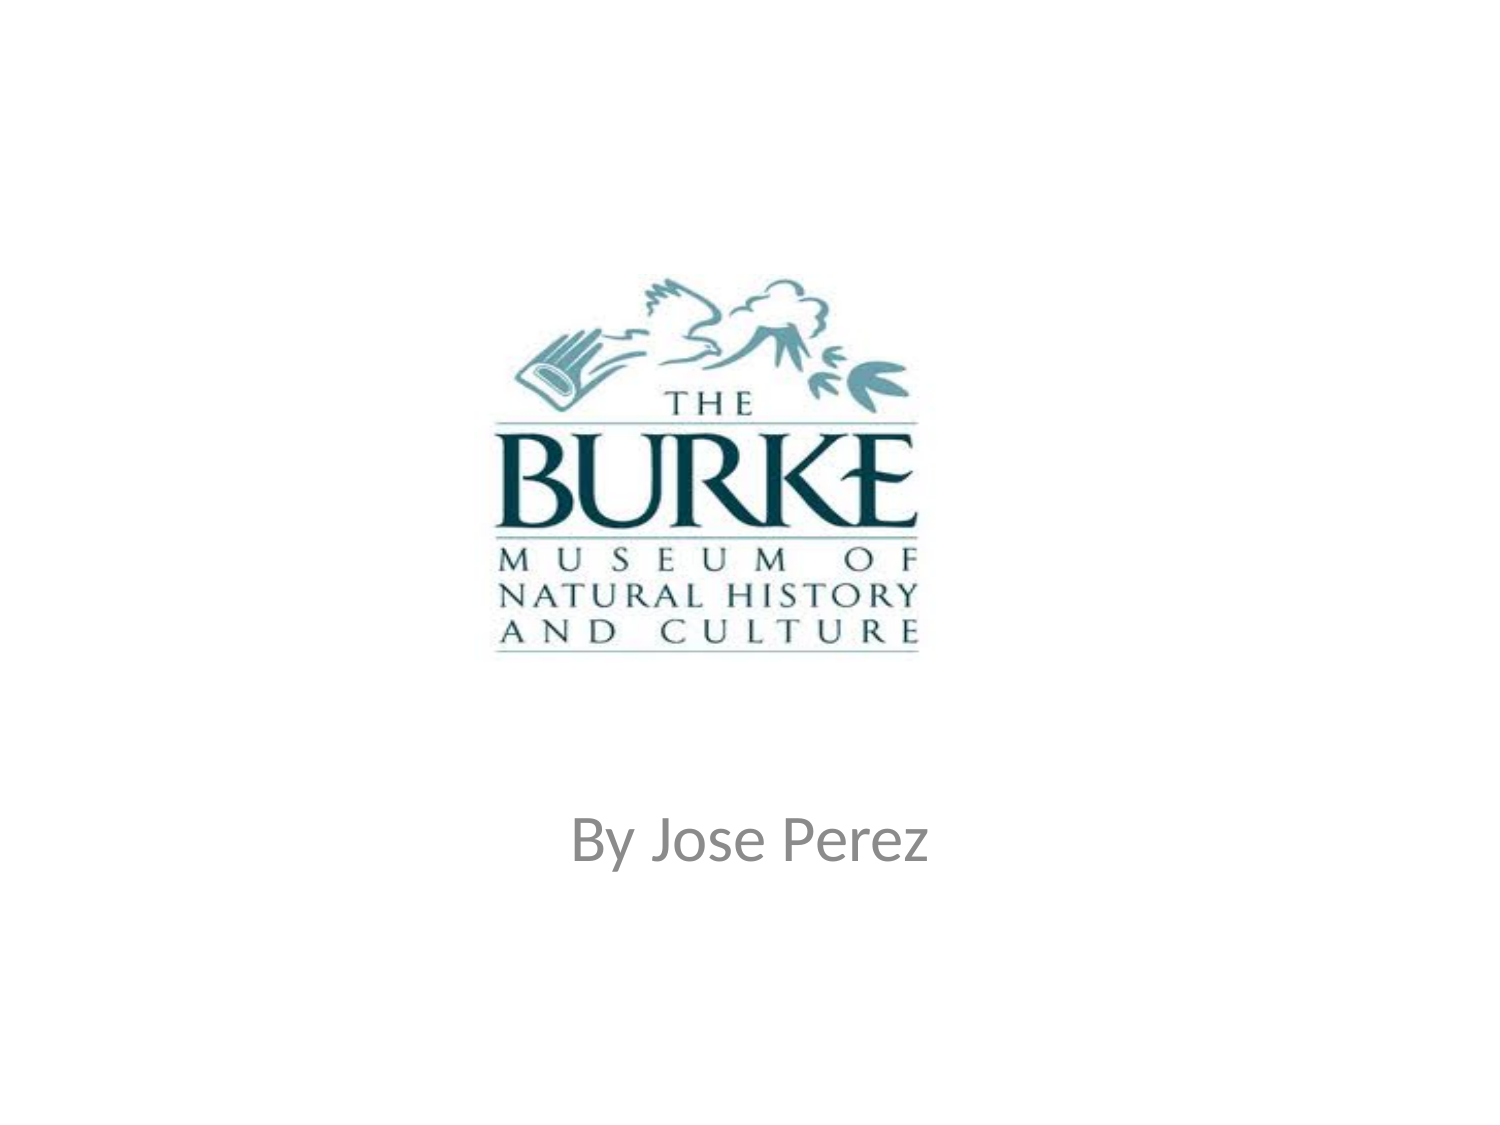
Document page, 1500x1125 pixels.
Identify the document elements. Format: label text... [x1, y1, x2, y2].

subtitle By Jose Perez [225, 787, 1275, 925]
picture [474, 274, 938, 663]
